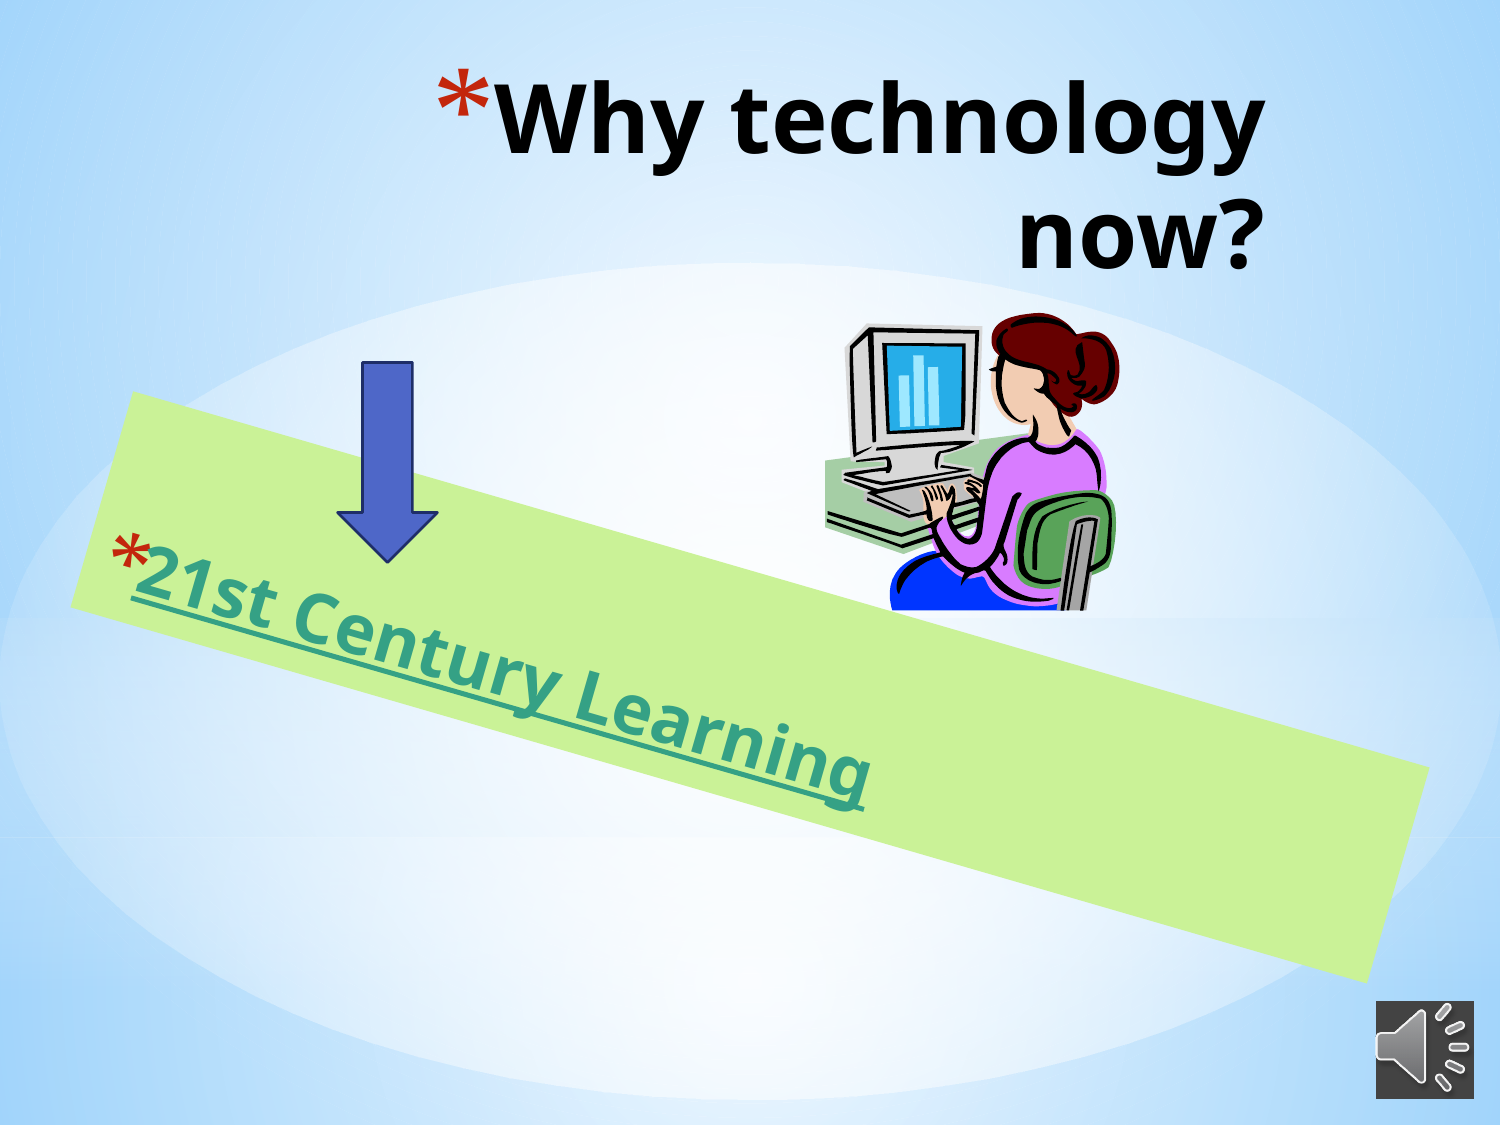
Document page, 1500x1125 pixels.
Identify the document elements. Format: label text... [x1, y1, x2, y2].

title Why technology now? [212, 50, 1281, 238]
text_box [336, 361, 439, 564]
list 21st Century Learning [70, 391, 1430, 984]
picture [1374, 999, 1476, 1101]
picture [824, 312, 1120, 614]
